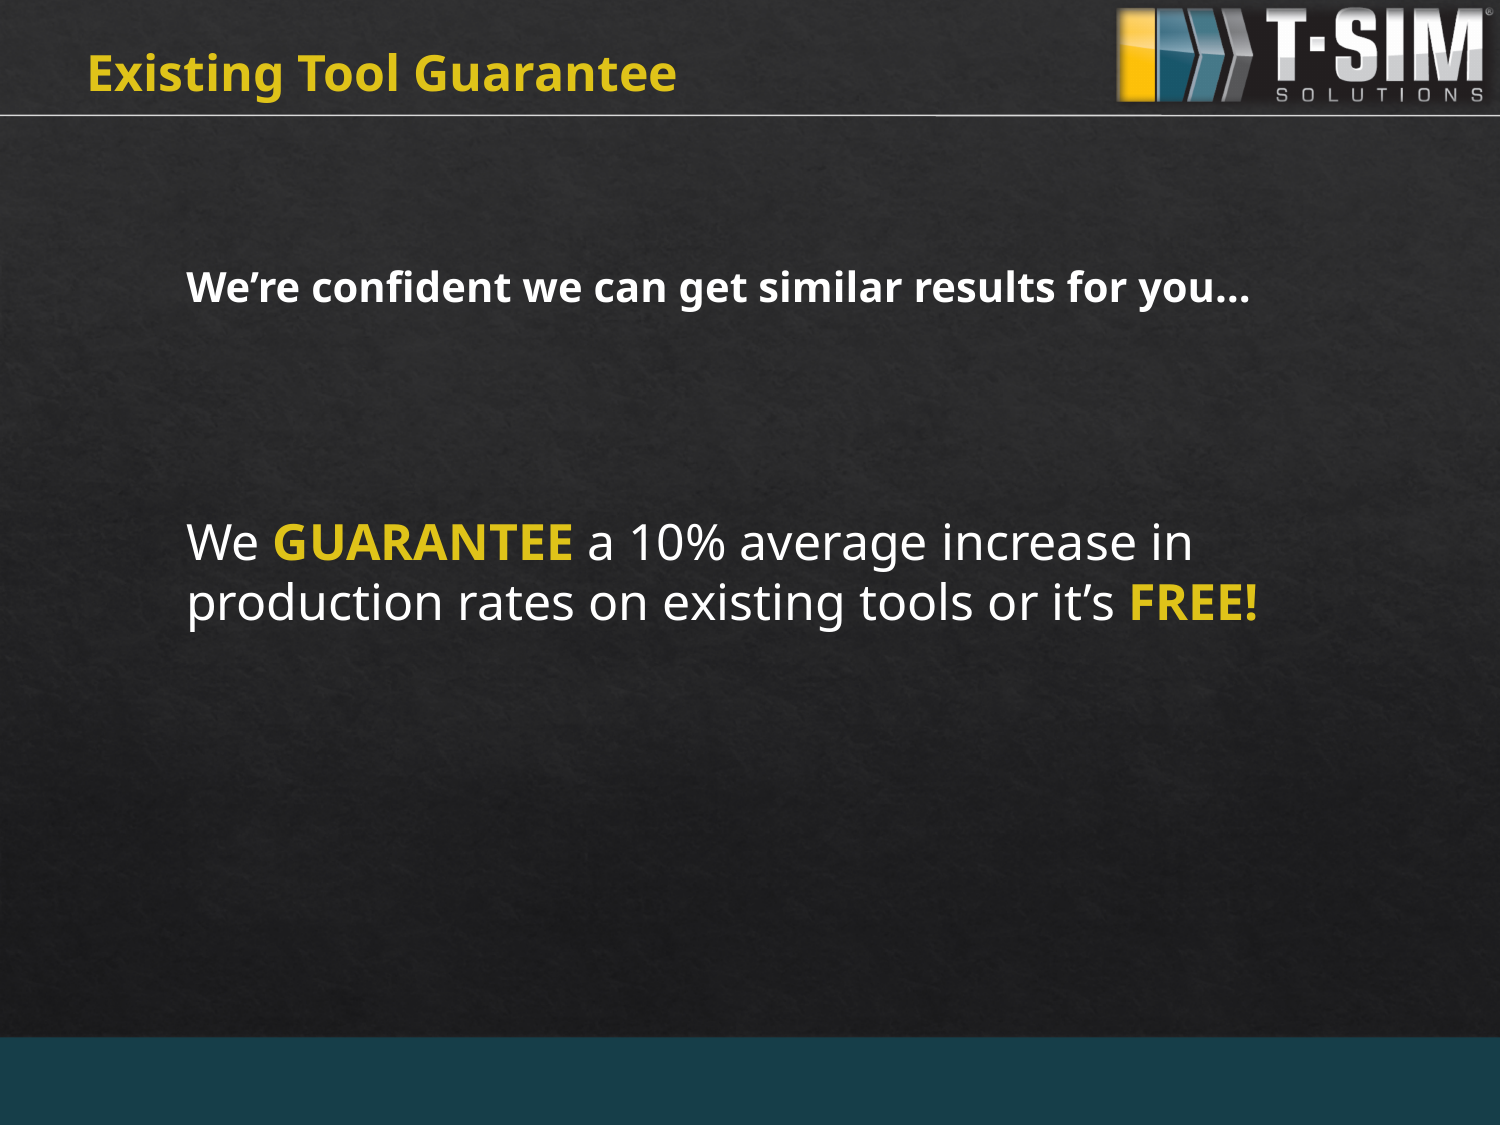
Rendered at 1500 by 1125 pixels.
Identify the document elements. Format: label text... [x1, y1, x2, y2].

text_box We’re confident we can get similar results for you… We GUARANTEE a 10% average increase in production rates on existing tools or it’s FREE! [171, 253, 1313, 698]
picture [1110, 0, 1500, 113]
text_box [0, 1037, 1500, 1125]
text_box Existing Tool Guarantee [71, 33, 1102, 109]
